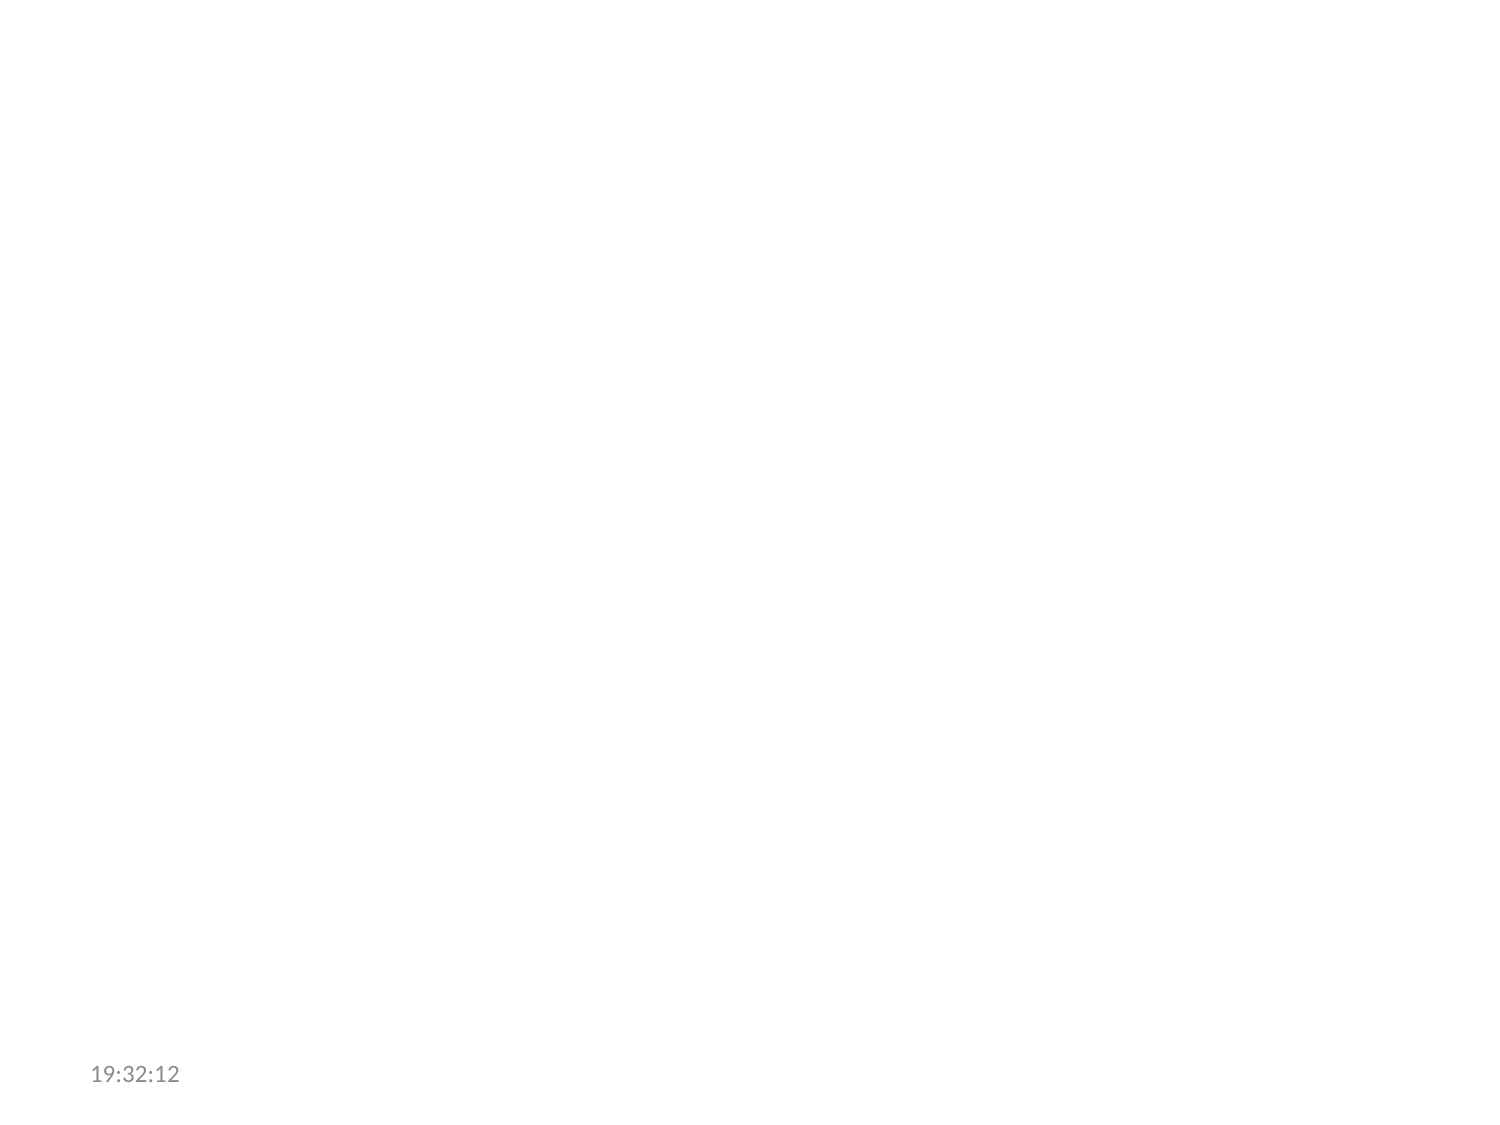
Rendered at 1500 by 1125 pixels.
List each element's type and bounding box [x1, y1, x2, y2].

slide_number [75, 1042, 425, 1103]
